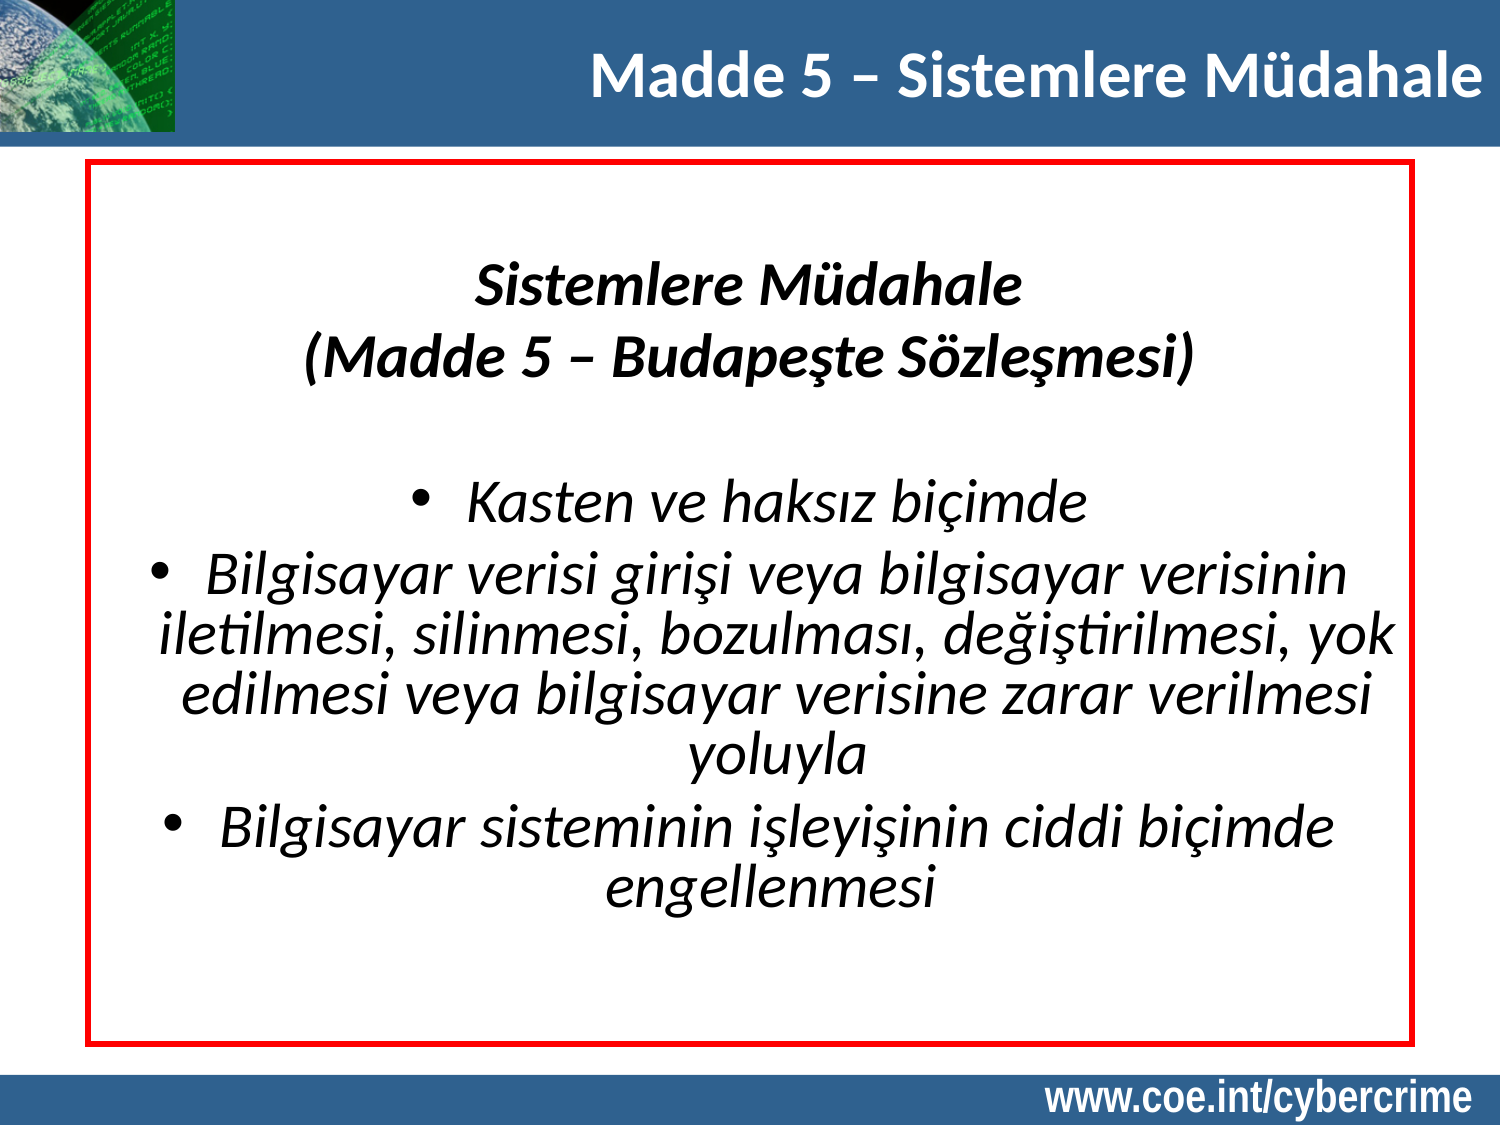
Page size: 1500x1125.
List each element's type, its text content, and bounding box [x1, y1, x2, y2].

text_box Madde 5 – Sistemlere Müdahale [0, 0, 1500, 149]
picture [0, 0, 175, 132]
text_box www.coe.int/cybercrime [1030, 1059, 1500, 1125]
text_box [0, 1073, 1030, 1125]
text_box Sistemlere Müdahale (Madde 5 – Budapeşte Sözleşmesi) Kasten ve haksız biçimde Bilgisayar verisi girişi veya bilgisayar verisinin iletilmesi, silinmesi, bozulması, değiştirilmesi, yok edilmesi veya bilgisayar verisine zarar verilmesi yoluyla Bilgisayar sisteminin işleyişinin ciddi biçimde engellenmesi [87, 162, 1413, 1045]
